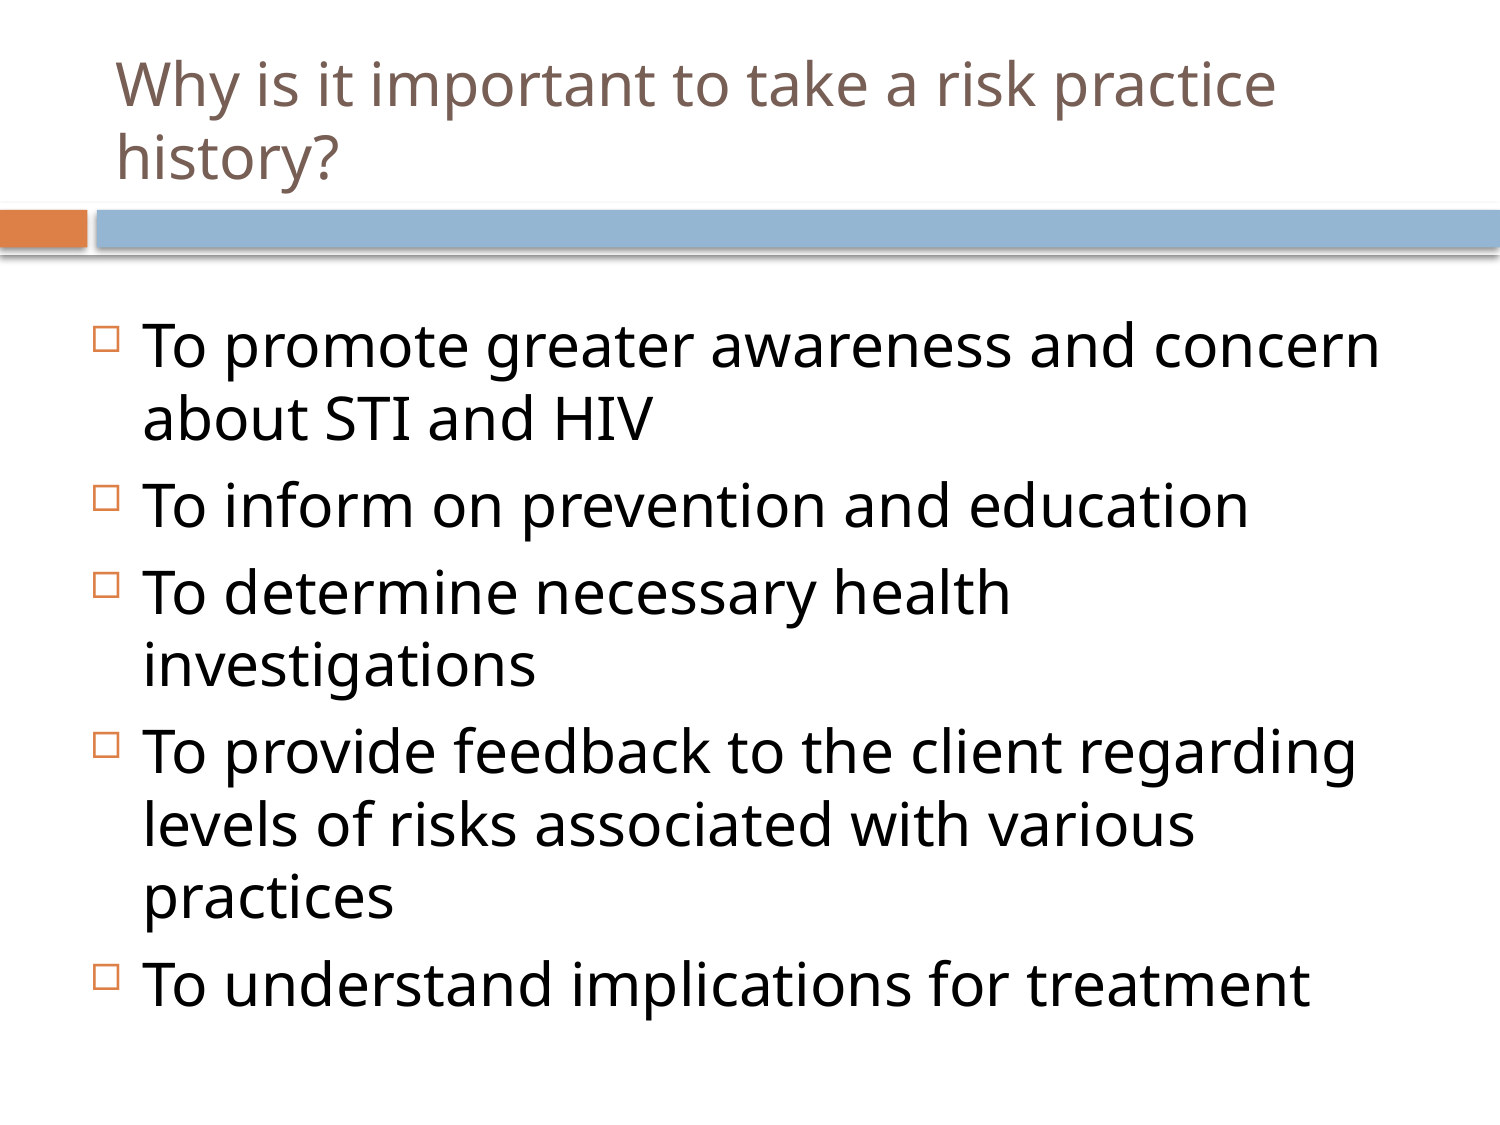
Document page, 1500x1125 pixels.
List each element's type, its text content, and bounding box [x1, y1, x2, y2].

title Why is it important to take a risk practice history? [100, 37, 1439, 201]
list To promote greater awareness and concern about STI and HIV To inform on prevention and education To determine necessary health investigations To provide feedback to the client regarding levels of risks associated with various practices To understand implications for treatment [74, 299, 1426, 1044]
